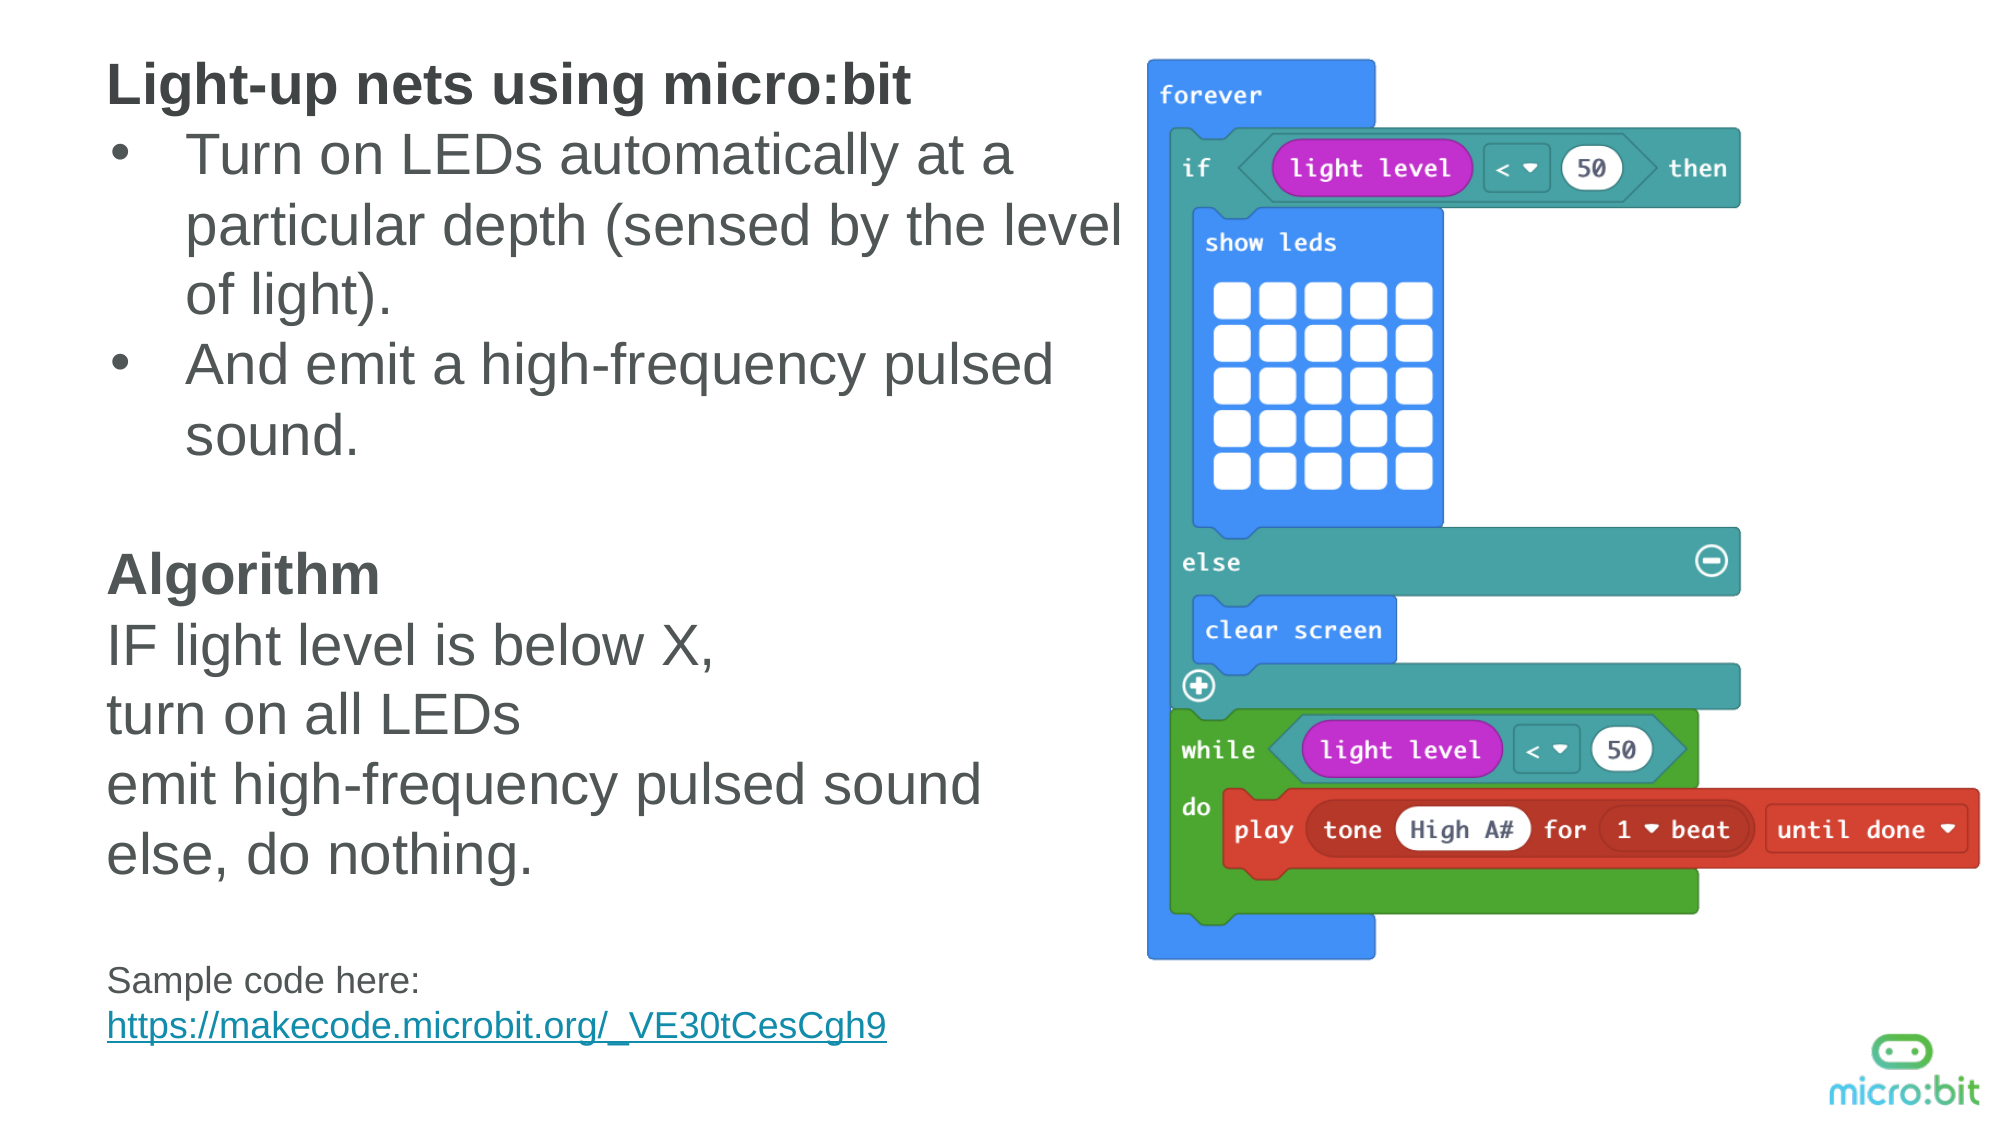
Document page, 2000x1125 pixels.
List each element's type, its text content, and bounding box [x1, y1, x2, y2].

picture [1121, 39, 2000, 981]
picture [1829, 1029, 1980, 1106]
text_box Light-up nets using micro:bit Turn on LEDs automatically at a particular depth (sensed by the level of light). And emit a high-frequency pulsed sound. Algorithm IF light level is below X, turn on all LEDs emit high-frequency pulsed sound else, do nothing. Sample code here: https://makecode.microbit.org/_VE30tCesCgh9 [91, 39, 1119, 863]
